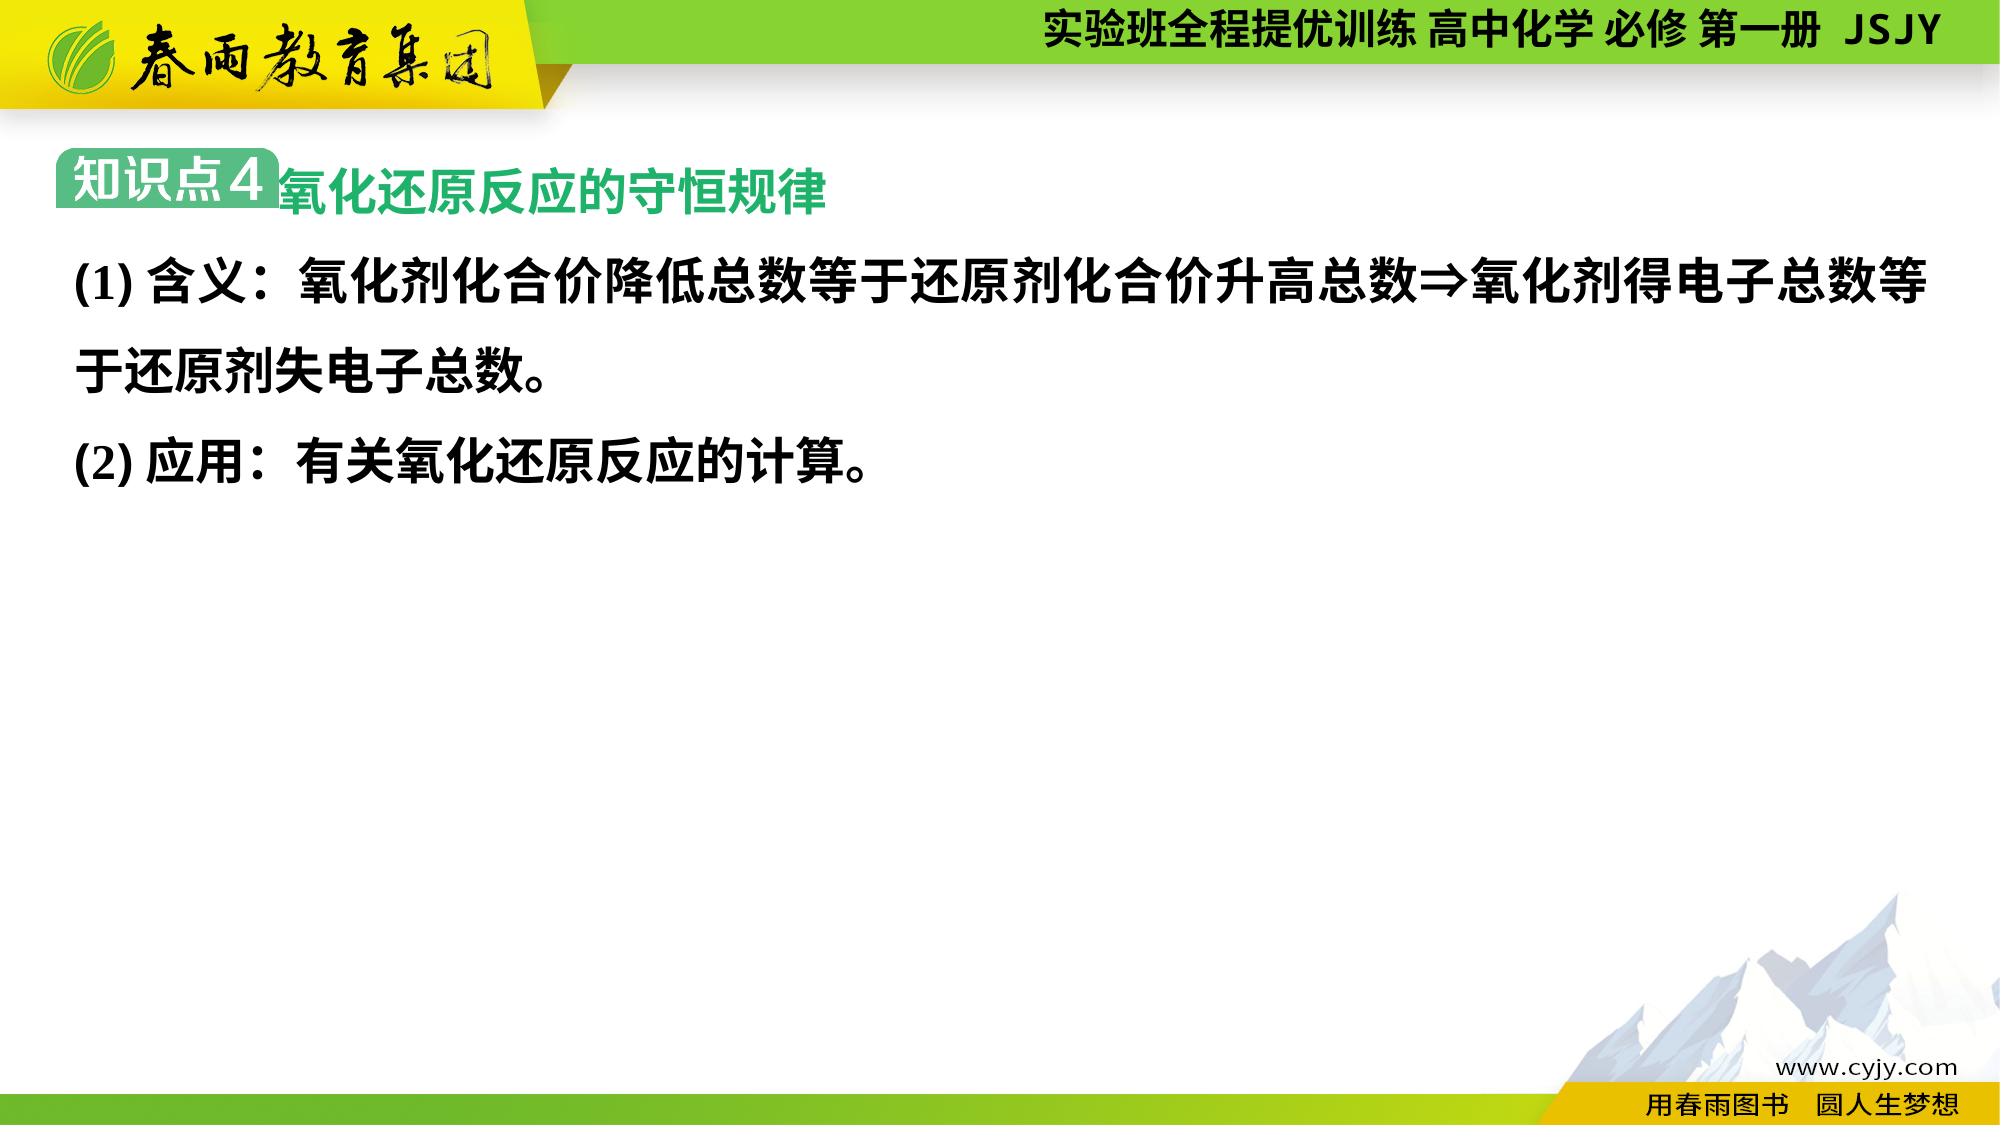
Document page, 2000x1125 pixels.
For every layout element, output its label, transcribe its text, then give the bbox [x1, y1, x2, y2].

picture [0, 0, 2000, 1125]
list 氧化还原反应的守恒规律 (1)含义：氧化剂化合价降低总数等于还原剂化合价升高总数⇒氧化剂得电子总数等于还原剂失电子总数。 (2)应用：有关氧化还原反应的计算。 [59, 122, 1944, 502]
